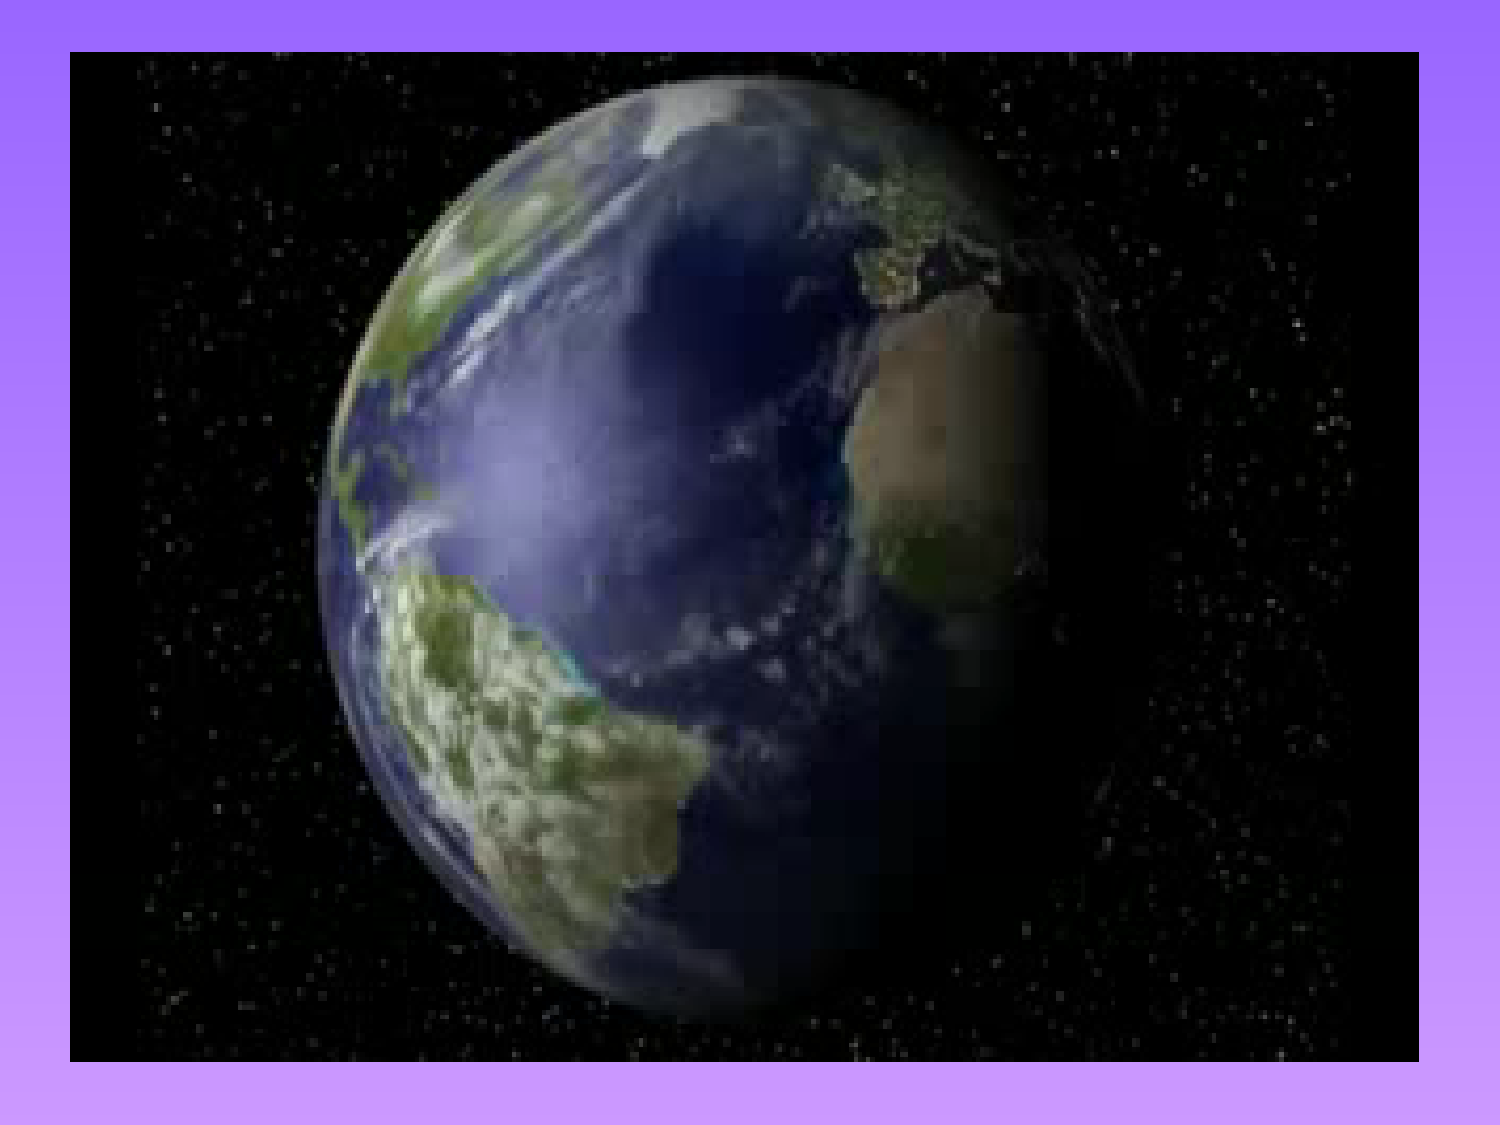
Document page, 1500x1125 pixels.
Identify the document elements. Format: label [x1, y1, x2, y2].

text_box [69, 51, 1421, 1063]
